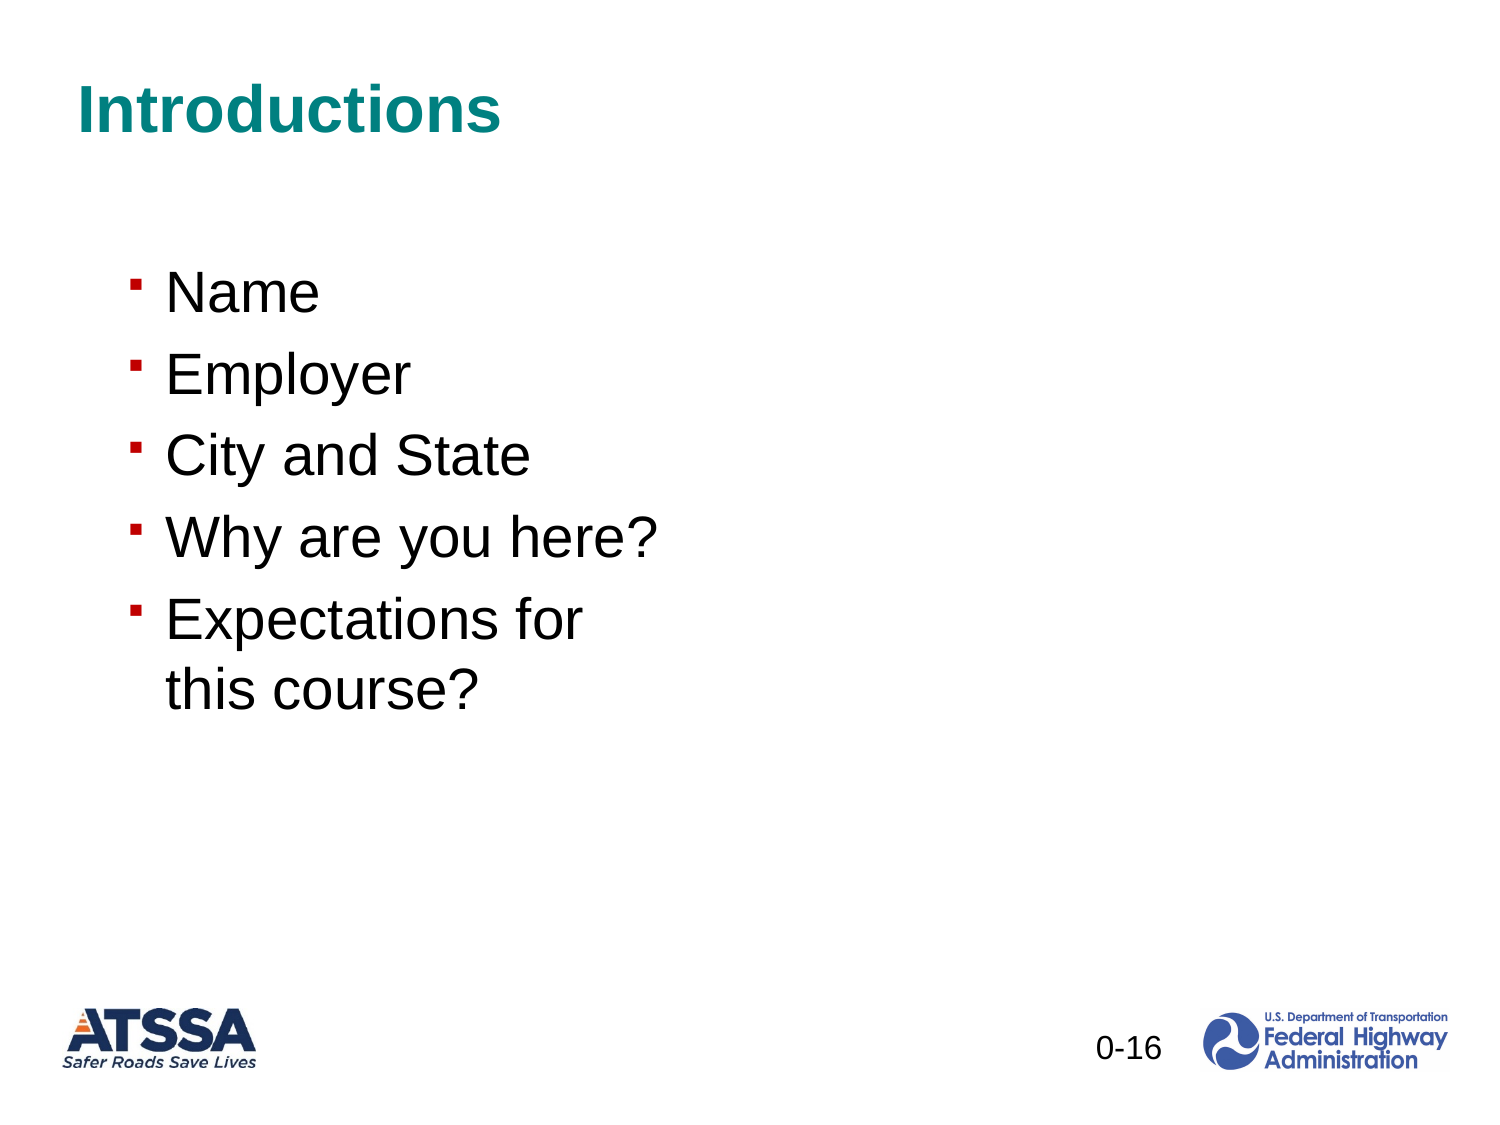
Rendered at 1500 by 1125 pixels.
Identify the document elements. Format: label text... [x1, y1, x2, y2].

picture [62, 1008, 256, 1068]
text_box Name Employer City and State Why are you here? Expectations for this course? [112, 246, 688, 997]
title Introductions [62, 0, 1500, 213]
picture [1200, 1008, 1450, 1072]
